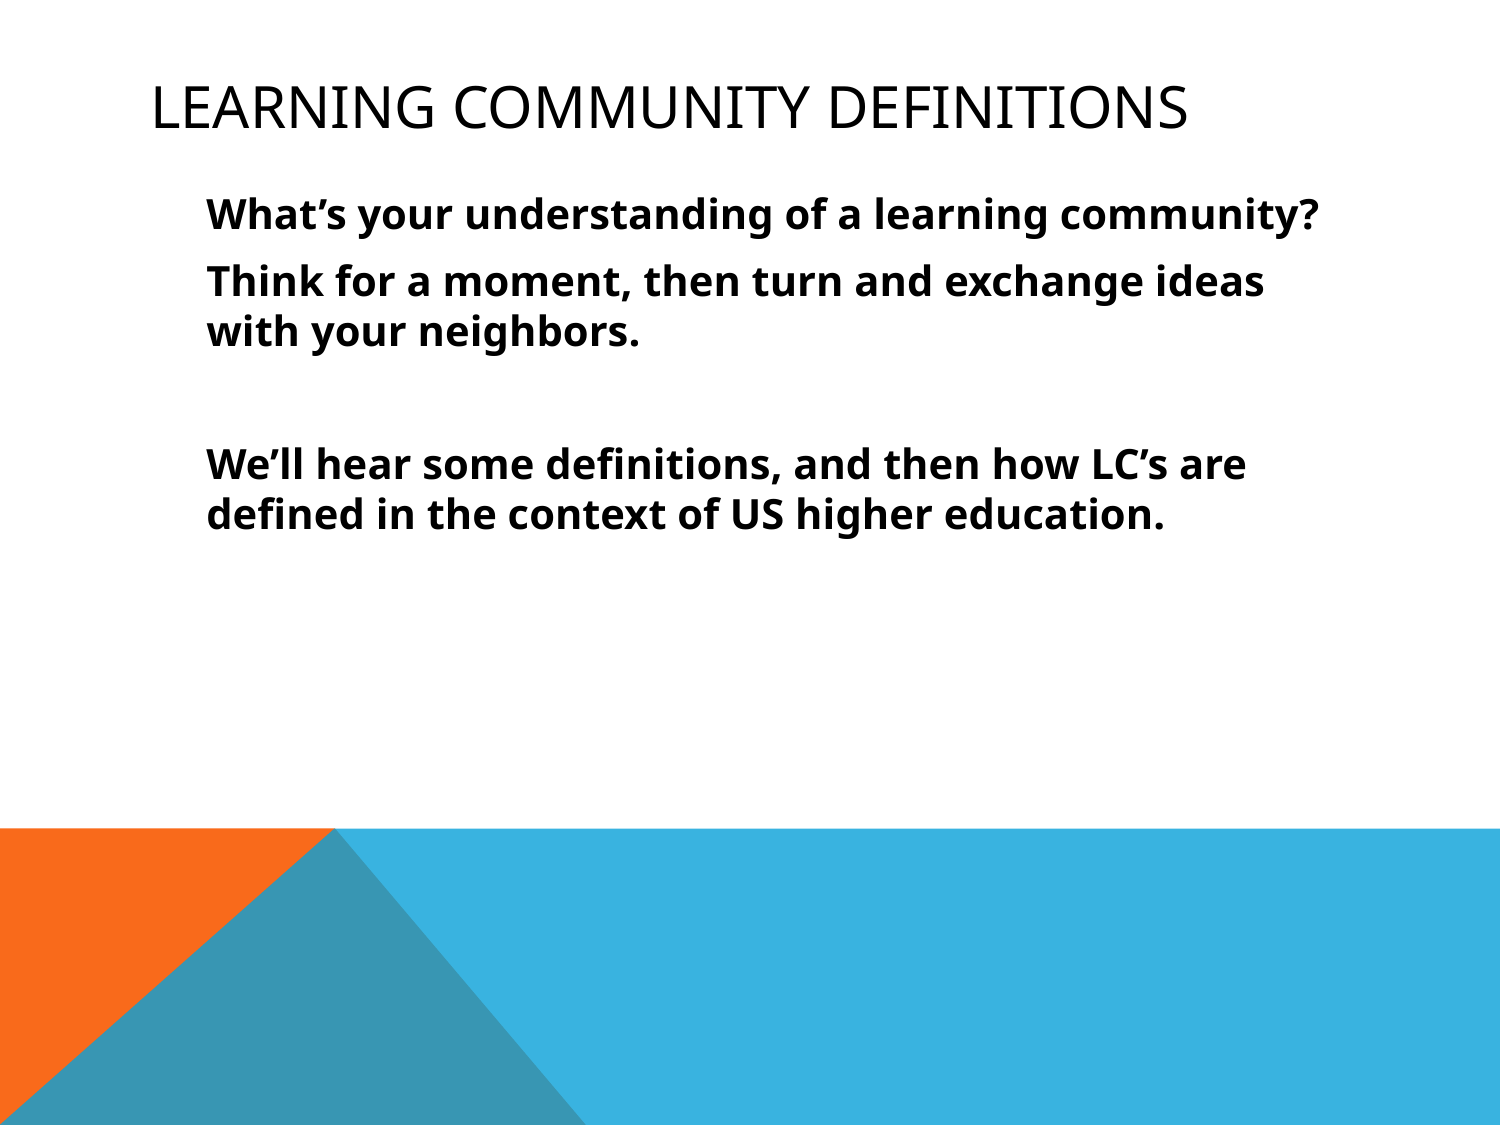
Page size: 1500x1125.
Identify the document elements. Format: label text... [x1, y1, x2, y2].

list What’s your understanding of a learning community? Think for a moment, then turn and exchange ideas with your neighbors. We’ll hear some definitions, and then how LC’s are defined in the context of US higher education. [135, 180, 1369, 768]
title Learning community definitions [135, 60, 1369, 150]
